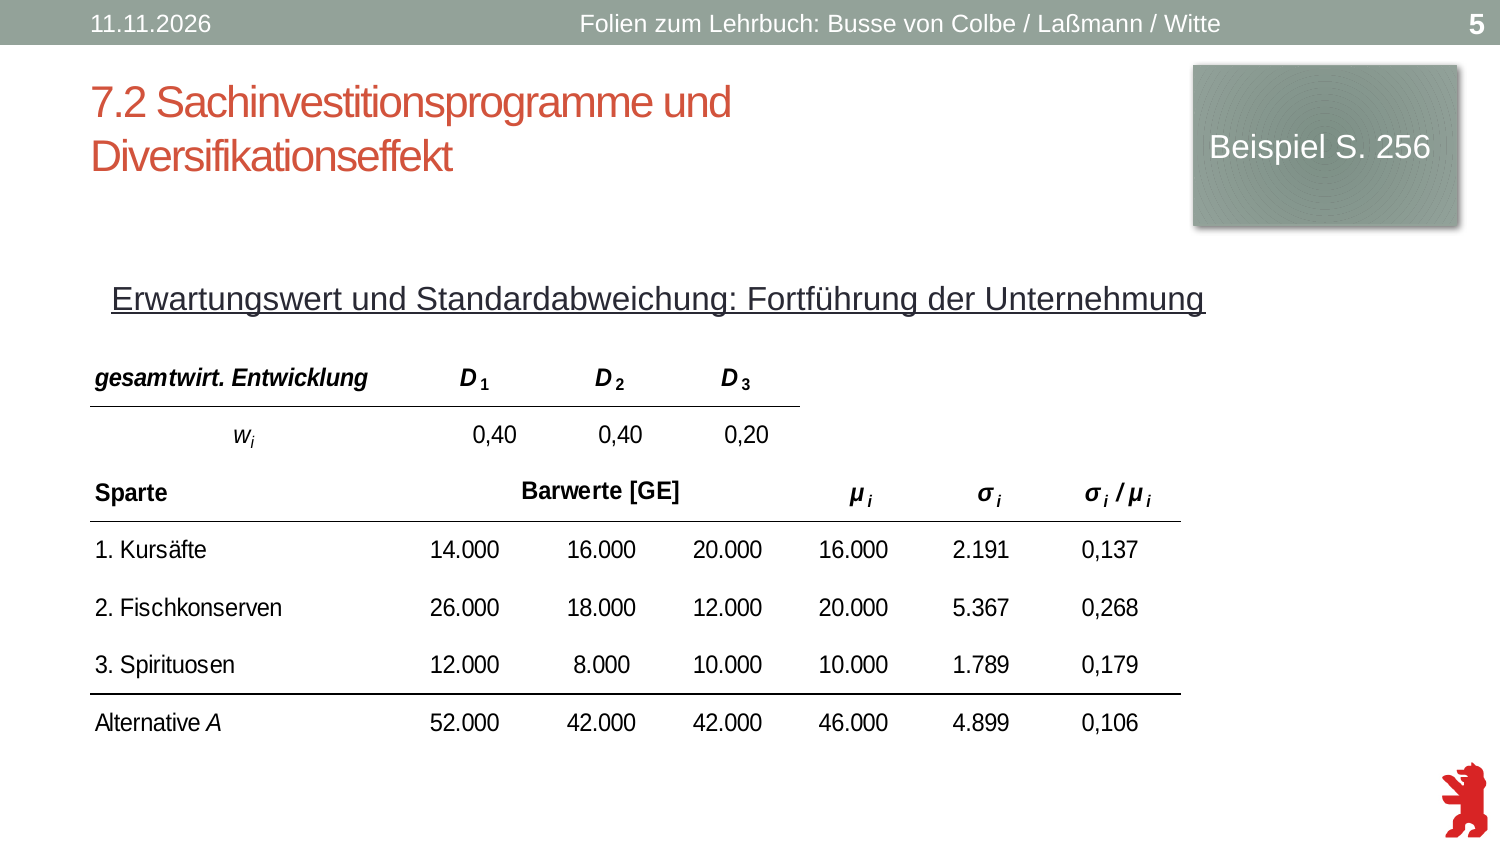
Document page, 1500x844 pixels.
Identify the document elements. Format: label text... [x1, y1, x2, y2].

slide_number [75, 2, 550, 43]
slide_number 5 [1325, 2, 1500, 43]
footer Folien zum Lehrbuch: Busse von Colbe / Laßmann / Witte [562, 2, 1238, 43]
picture [1434, 760, 1500, 844]
picture [89, 347, 1183, 753]
text_box Beispiel S. 256 [1193, 65, 1457, 226]
title 7.2 Sachinvestitionsprogramme und Diversifikationseffekt [75, 65, 1192, 188]
text_box Erwartungswert und Standardabweichung: Fortführung der Unternehmung [96, 269, 1221, 325]
